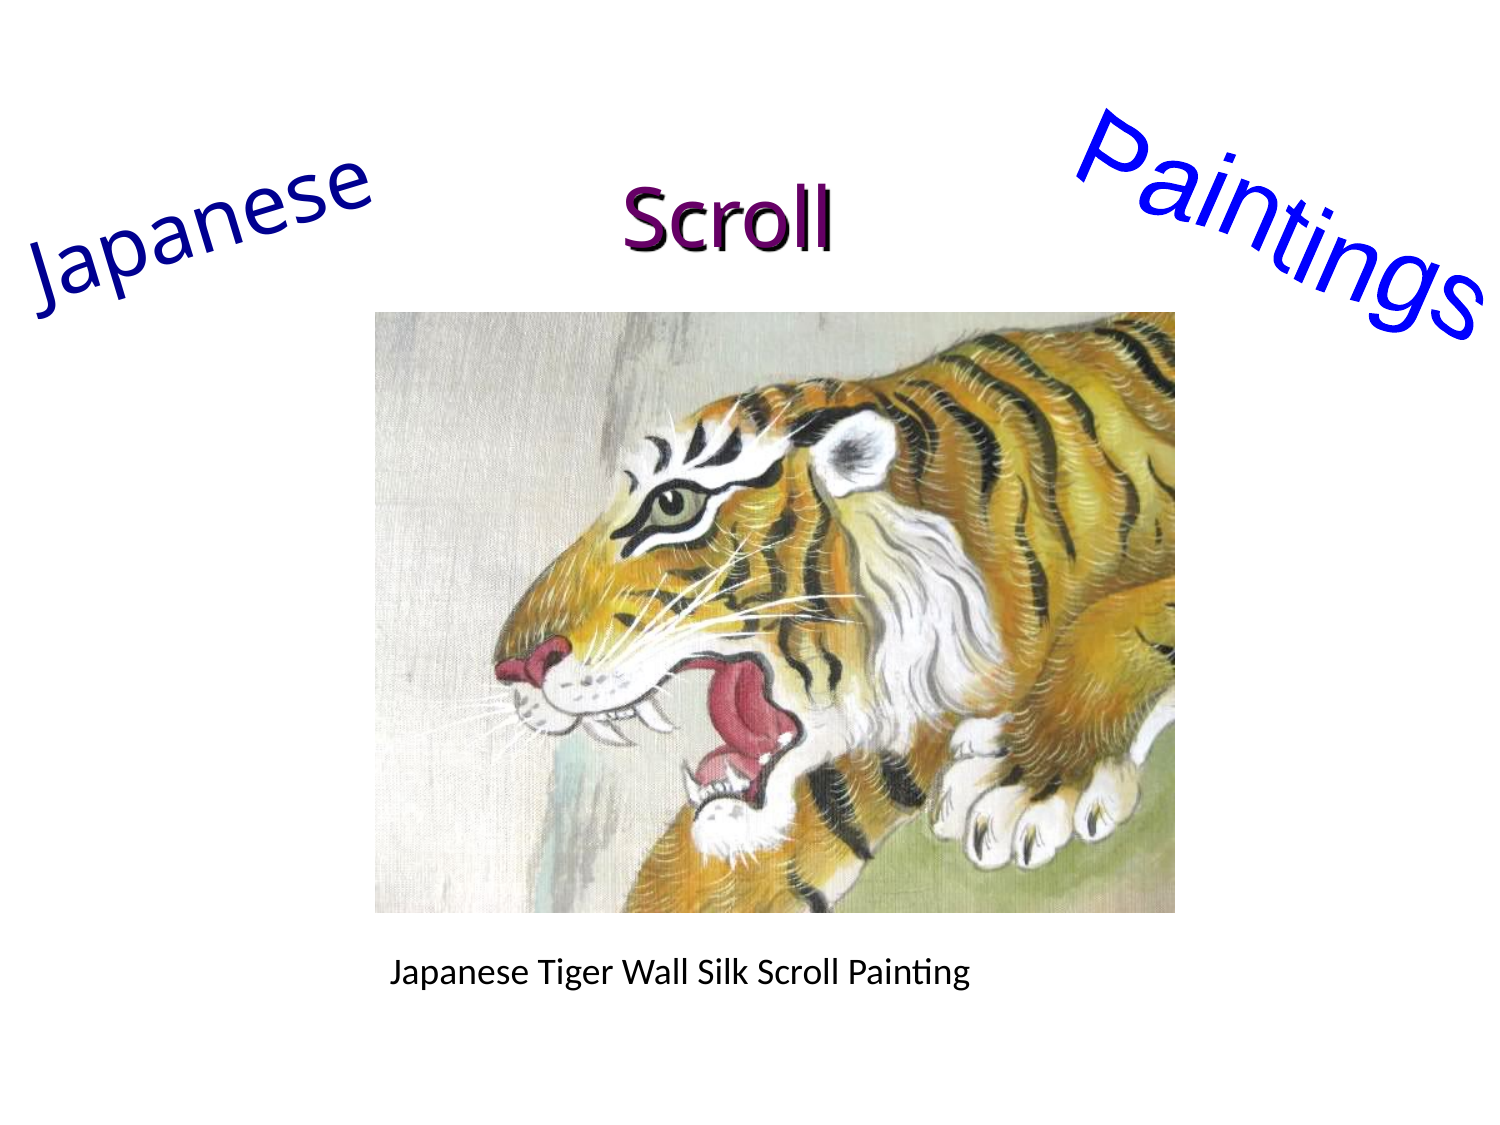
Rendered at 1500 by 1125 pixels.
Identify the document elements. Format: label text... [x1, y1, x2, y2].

text_box Japanese Tiger Wall Silk Scroll Painting [374, 939, 1275, 1000]
picture [374, 312, 1176, 913]
text_box Japanese [0, 97, 441, 332]
text_box Scroll [606, 156, 857, 272]
